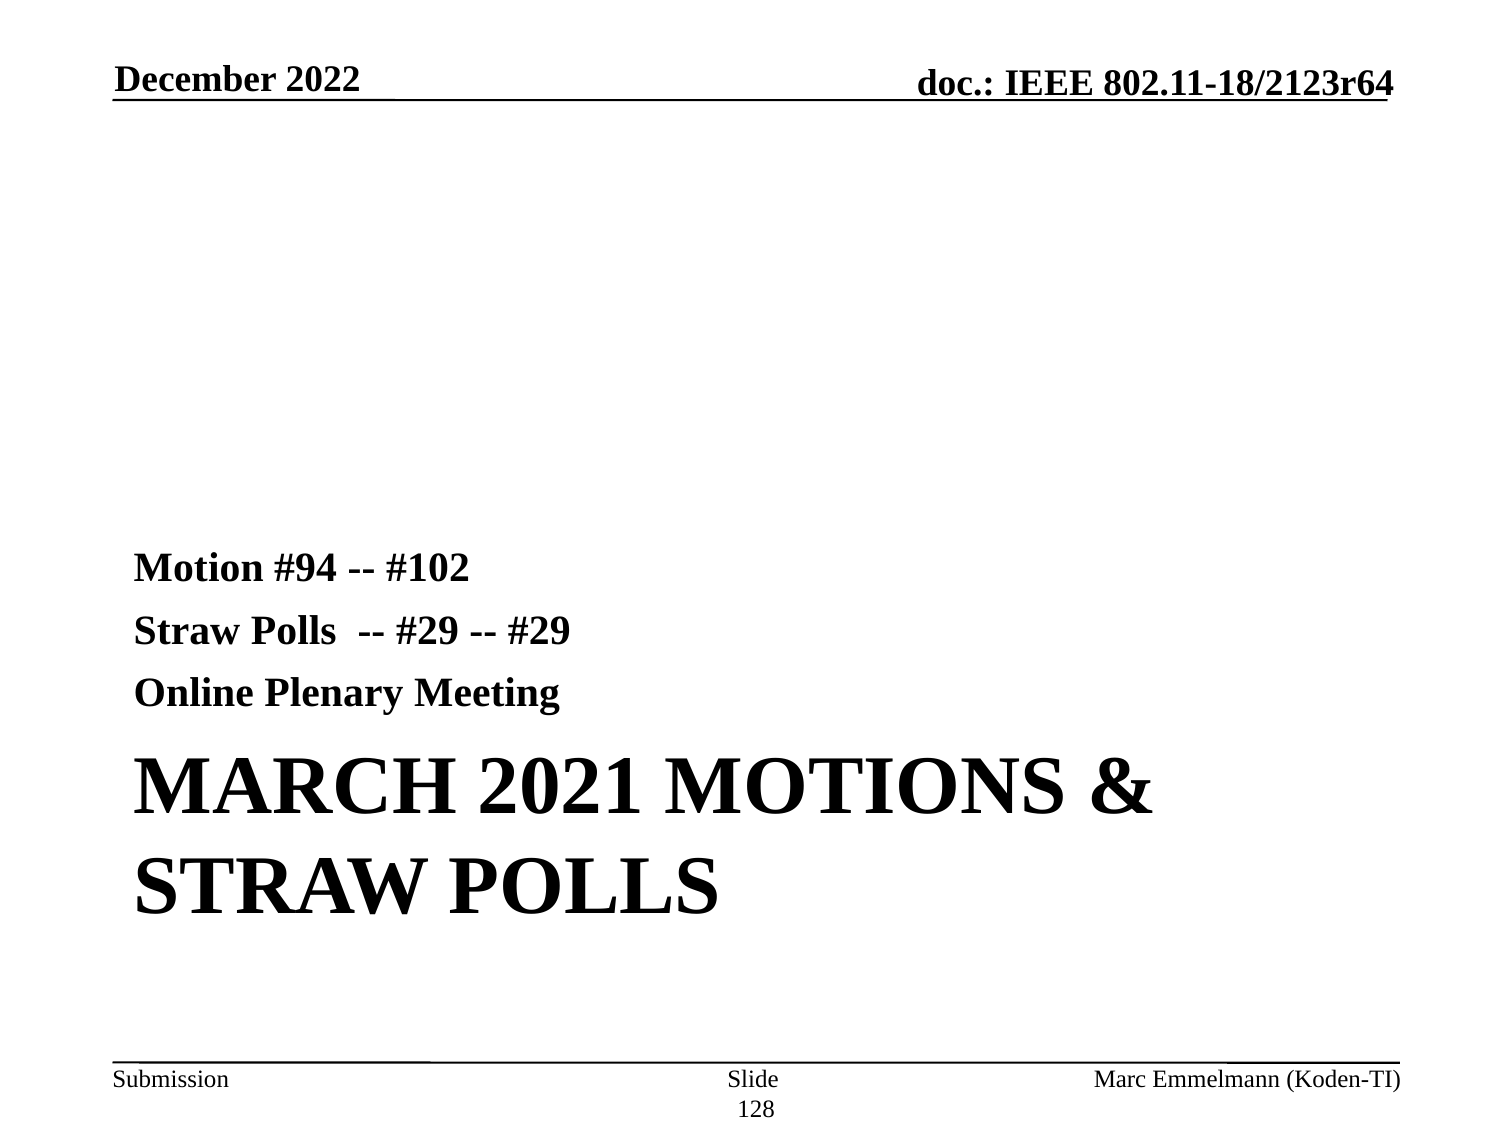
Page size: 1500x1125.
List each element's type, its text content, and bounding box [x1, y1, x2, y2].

slide_number Slide 128 [712, 1061, 800, 1123]
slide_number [114, 54, 423, 100]
list Motion #94 -- #102 Straw Polls -- #29 -- #29 Online Plenary Meeting [118, 476, 1394, 724]
footer Marc Emmelmann (Koden-TI) [878, 1061, 1402, 1093]
title March 2021 Motions & Straw Polls [118, 724, 1394, 947]
